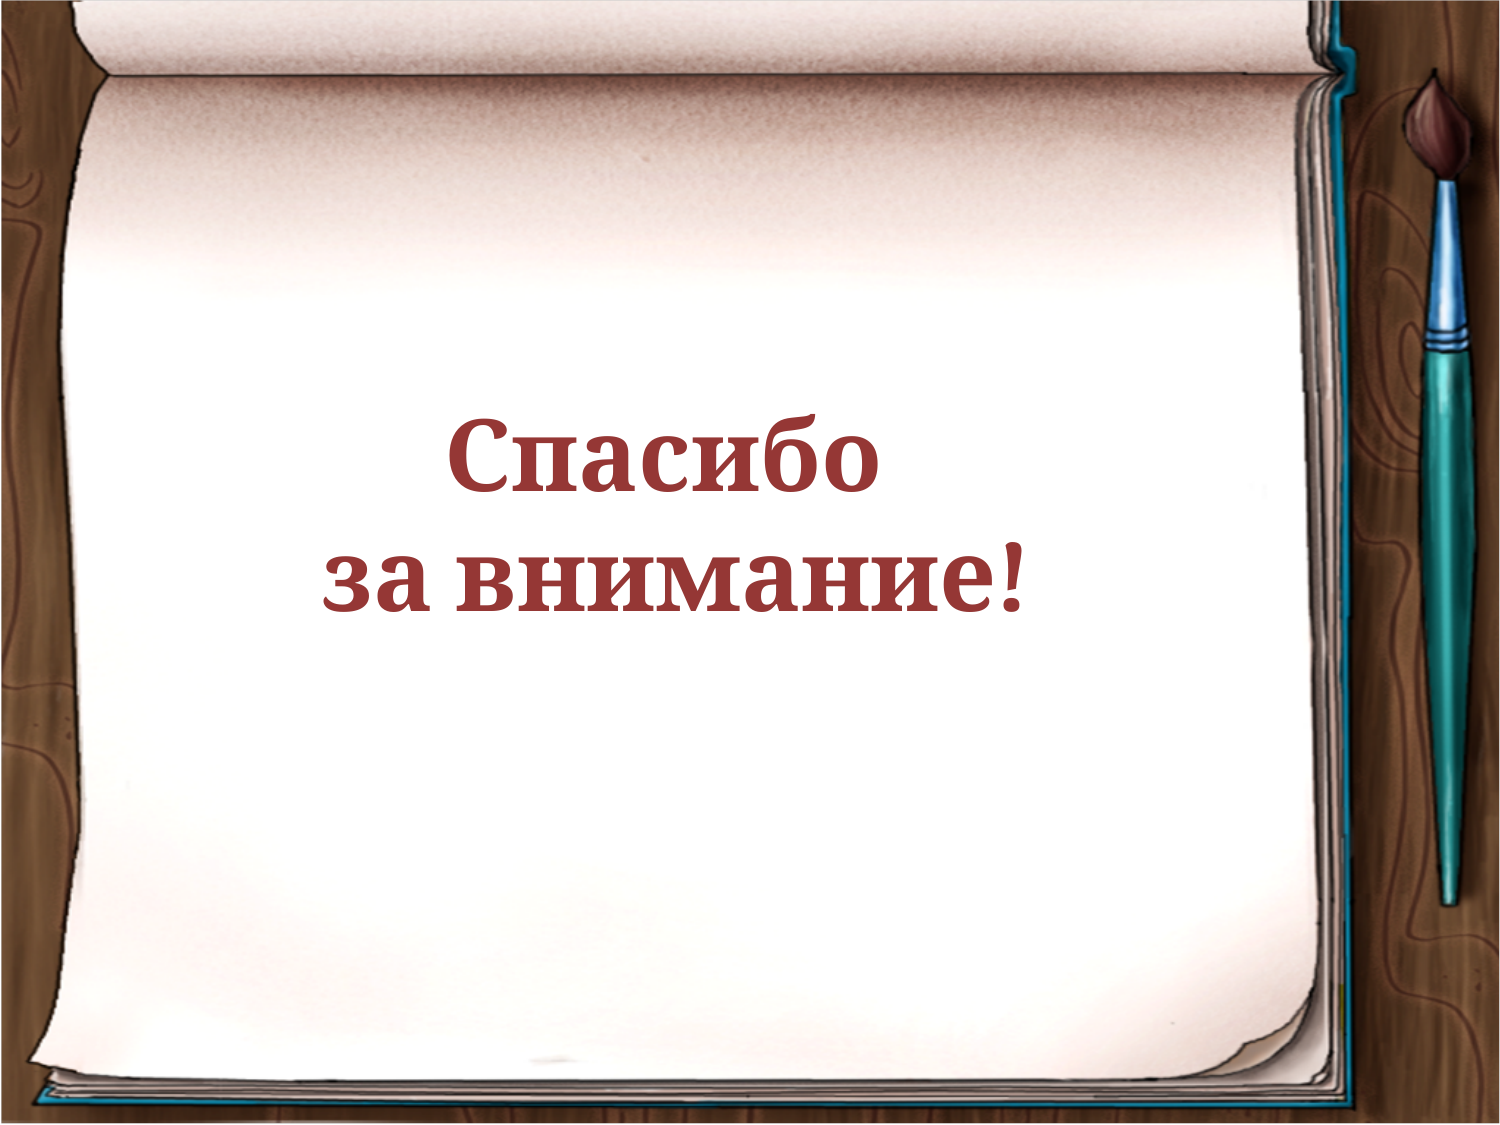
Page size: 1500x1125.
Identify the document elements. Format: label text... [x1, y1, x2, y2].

title Спасибо за внимание! [0, 487, 1375, 655]
picture [0, 0, 1500, 1125]
